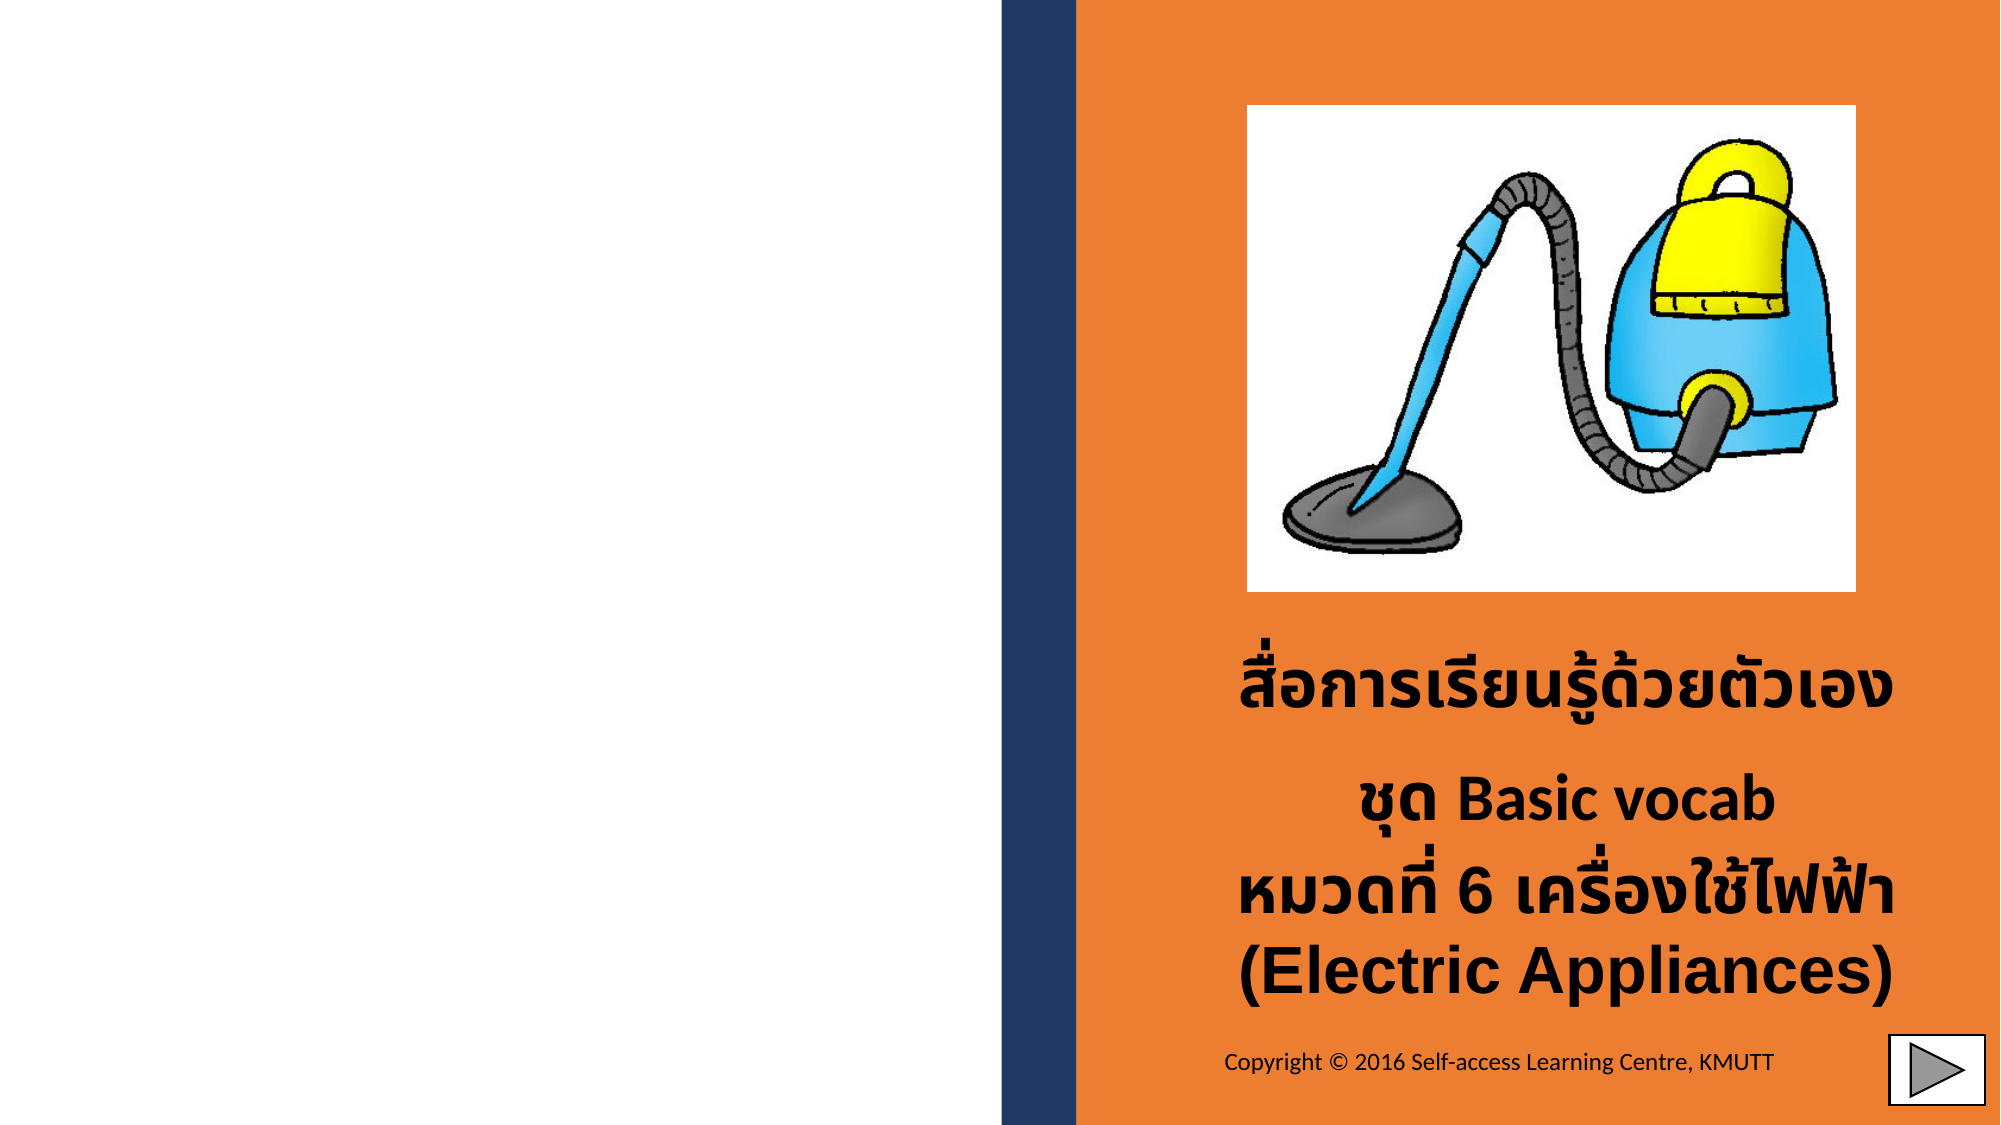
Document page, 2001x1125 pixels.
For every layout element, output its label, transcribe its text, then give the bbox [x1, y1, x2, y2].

text_box [1001, 0, 1077, 1125]
text_box [1077, 0, 2000, 1125]
text_box [1888, 1034, 1986, 1106]
picture [1247, 105, 1856, 592]
text_box Copyright © 2016 Self-access Learning Centre, KMUTT [1207, 1036, 1849, 1084]
text_box สื่อการเรียนรู้ด้วยตัวเอง ชุด Basic vocab หมวดที่ 6 เครื่องใช้ไฟฟ้า (Electric Appliances) [1203, 632, 1931, 1016]
